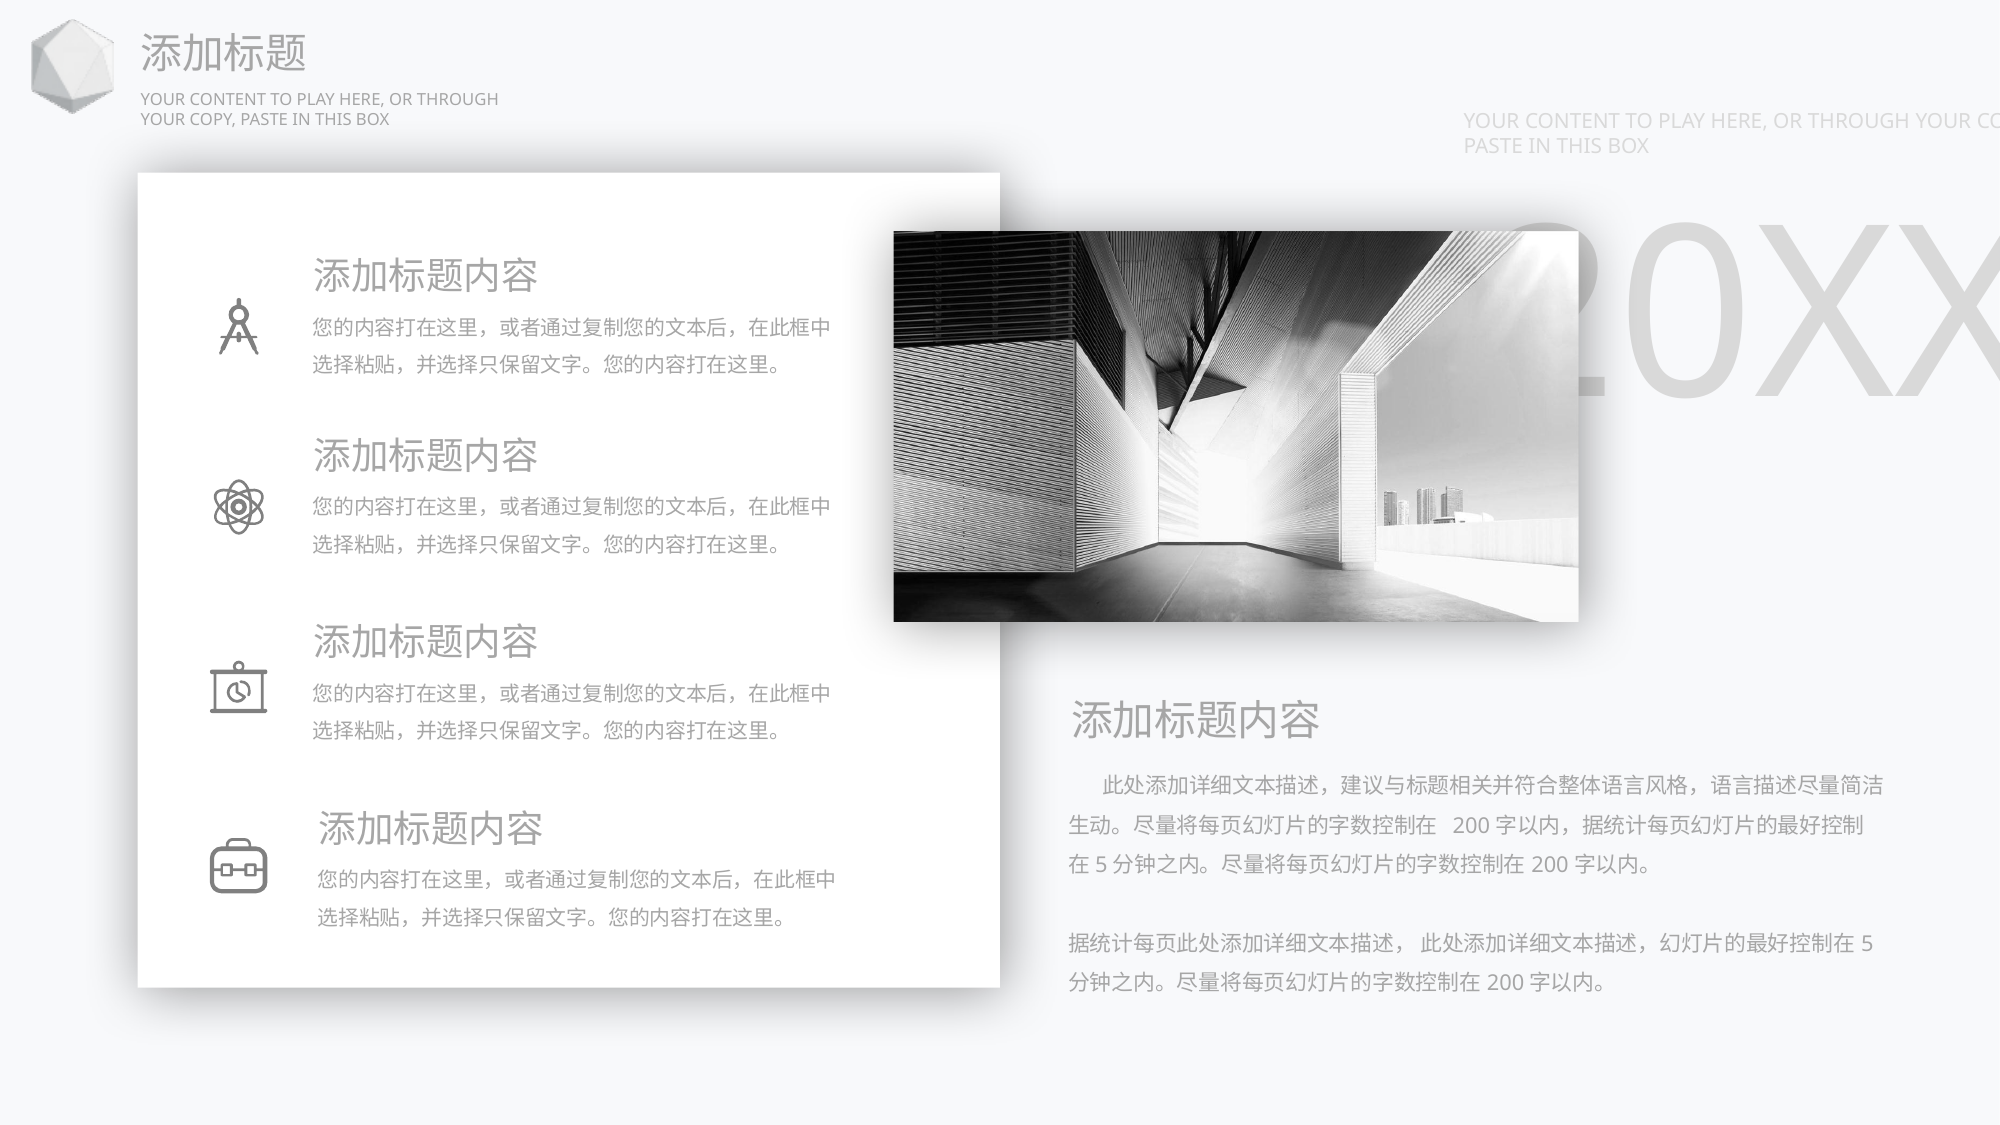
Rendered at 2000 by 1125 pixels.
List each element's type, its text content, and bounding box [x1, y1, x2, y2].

picture [30, 18, 115, 114]
text_box 添加标题内容 [299, 588, 554, 671]
text_box YOUR CONTENT TO PLAY HERE, OR THROUGH YOUR COPY, PASTE IN THIS BOX [1448, 101, 2000, 164]
text_box 添加标题内容 [304, 775, 559, 858]
text_box 您的内容打在这里，或者通过复制您的文本后，在此框中选择粘贴，并选择只保留文字。您的内容打在这里。 [297, 294, 847, 384]
text_box [219, 297, 259, 355]
text_box [209, 838, 268, 894]
text_box 20XX [1465, 148, 2000, 452]
text_box 您的内容打在这里，或者通过复制您的文本后，在此框中选择粘贴，并选择只保留文字。您的内容打在这里。 [297, 473, 847, 564]
text_box 您的内容打在这里，或者通过复制您的文本后，在此框中选择粘贴，并选择只保留文字。您的内容打在这里。 [297, 660, 847, 751]
text_box [209, 660, 268, 714]
text_box 此处添加详细文本描述，建议与标题相关并符合整体语言风格，语言描述尽量简洁生动。尽量将每页幻灯片的字数控制在 200字以内，据统计每页幻灯片的最好控制在5分钟之内。尽量将每页幻灯片的字数控制在200字以内。 据统计每页此处添加详细文本描述， 此处添加详细文本描述，幻灯片的最好控制在5分钟之内。尽量将每页幻灯片的字数控制在200字以内。 [1068, 758, 1886, 941]
text_box 添加标题 [125, 19, 422, 78]
text_box 添加标题内容 [1056, 686, 1553, 752]
text_box 您的内容打在这里，或者通过复制您的文本后，在此框中选择粘贴，并选择只保留文字。您的内容打在这里。 [302, 847, 852, 937]
text_box 添加标题内容 [299, 401, 554, 485]
text_box YOUR CONTENT TO PLAY HERE, OR THROUGH YOUR COPY, PASTE IN THIS BOX [125, 78, 563, 140]
text_box [135, 171, 1002, 990]
text_box [891, 230, 1581, 624]
text_box 添加标题内容 [299, 222, 554, 305]
text_box [213, 479, 264, 535]
